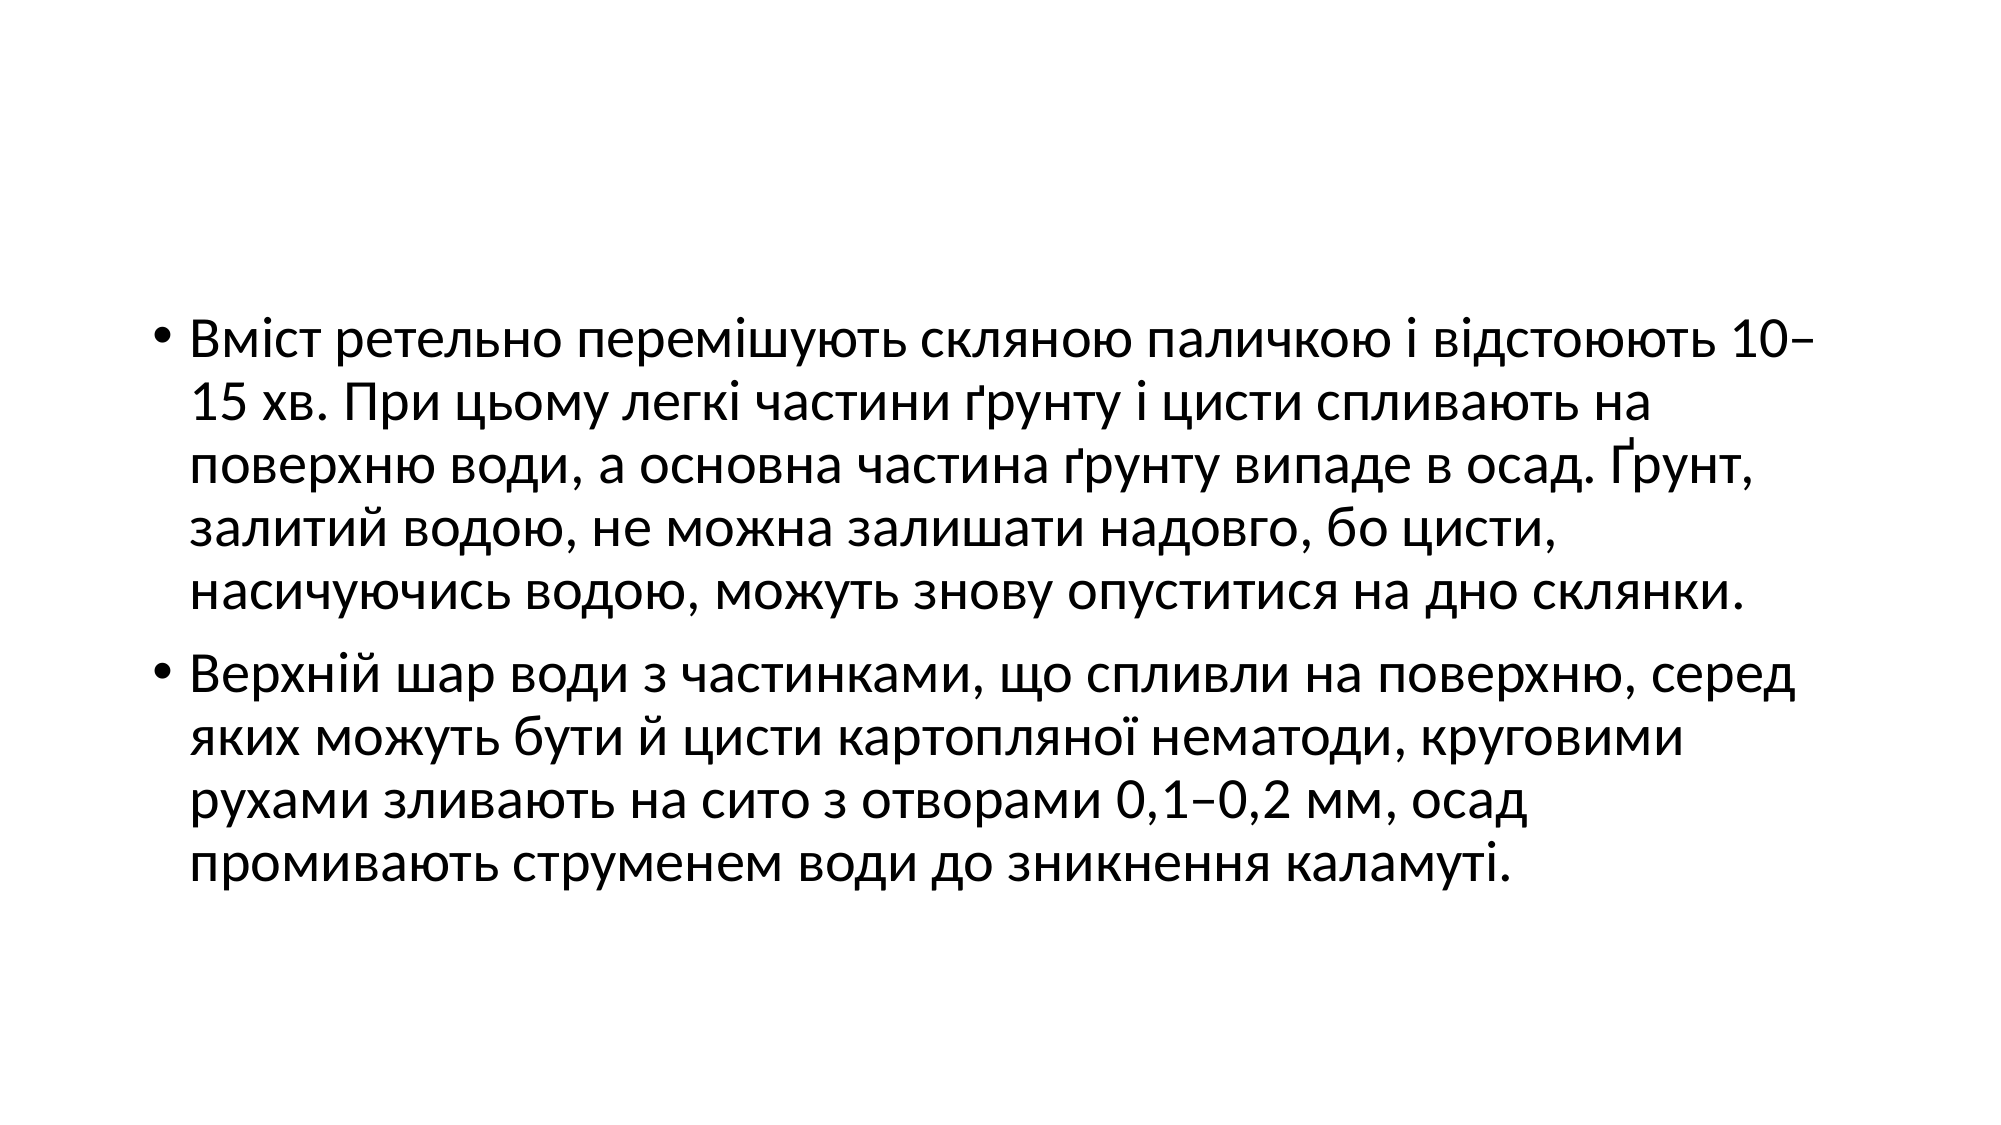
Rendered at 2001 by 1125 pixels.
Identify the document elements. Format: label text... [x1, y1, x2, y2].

list Вміст ретельно перемішують скляною паличкою і відстоюють 10–15 хв. При цьому легкі частини ґрунту і цисти спливають на поверхню води, а основна частина ґрунту випаде в осад. Ґрунт, залитий водою, не можна залишати надовго, бо цисти, насичуючись водою, можуть знову опуститися на дно склянки. Верхній шар води з частинками, що спливли на поверхню, серед яких можуть бути й цисти картопляної нематоди, круговими рухами зливають на сито з отворами 0,1–0,2 мм, осад промивають струменем води до зникнення каламуті. [137, 299, 1863, 1014]
